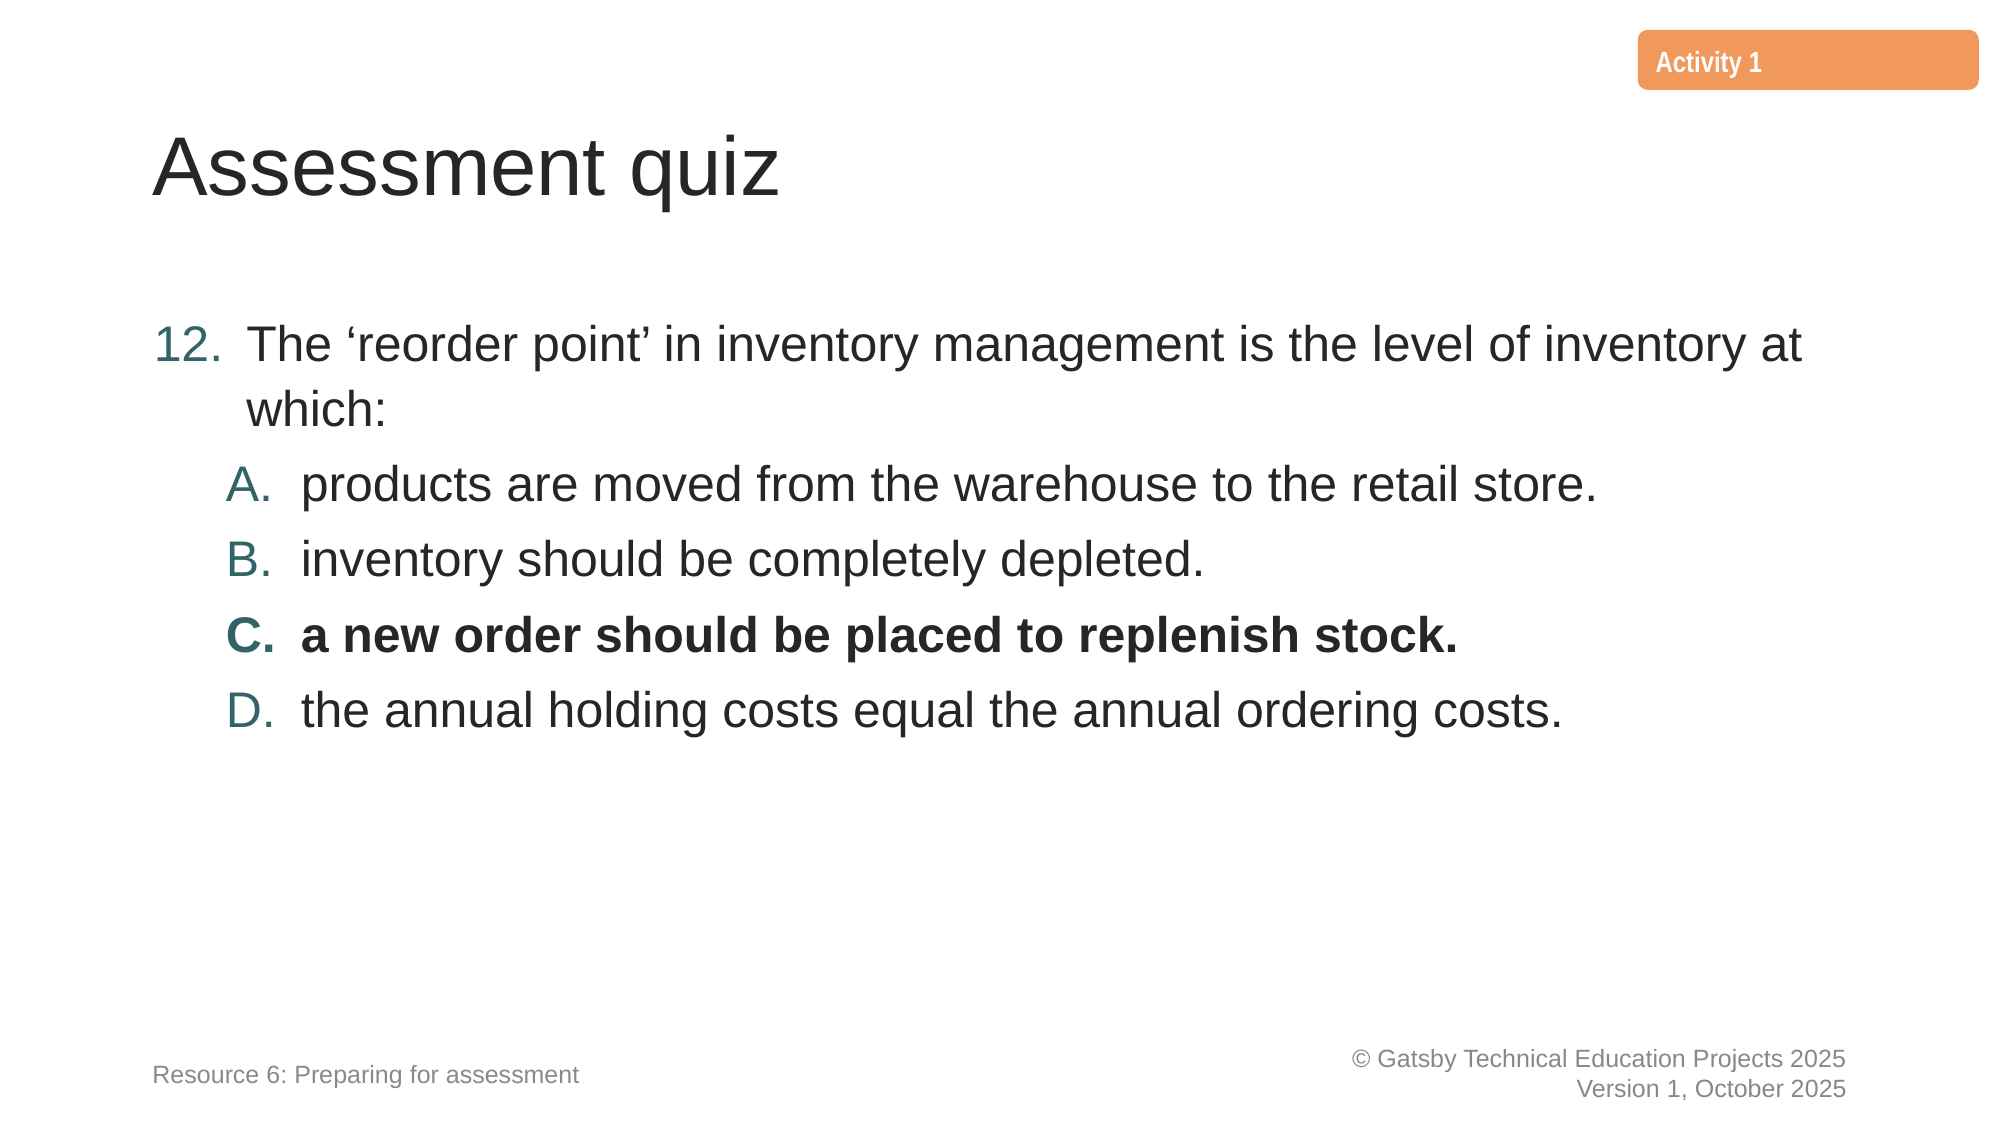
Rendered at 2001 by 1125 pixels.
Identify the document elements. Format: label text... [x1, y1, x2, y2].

text_box Activity 1 [1637, 29, 1979, 90]
list Resource 6: Preparing for assessment [137, 1042, 829, 1103]
text_box The ‘reorder point’ in inventory management is the level of inventory at which: products are moved from the warehouse to the retail store. inventory should be completely depleted. a new order should be placed to replenish stock. the annual holding costs equal the annual ordering costs. [137, 299, 1881, 1014]
title Assessment quiz [137, 59, 1863, 278]
